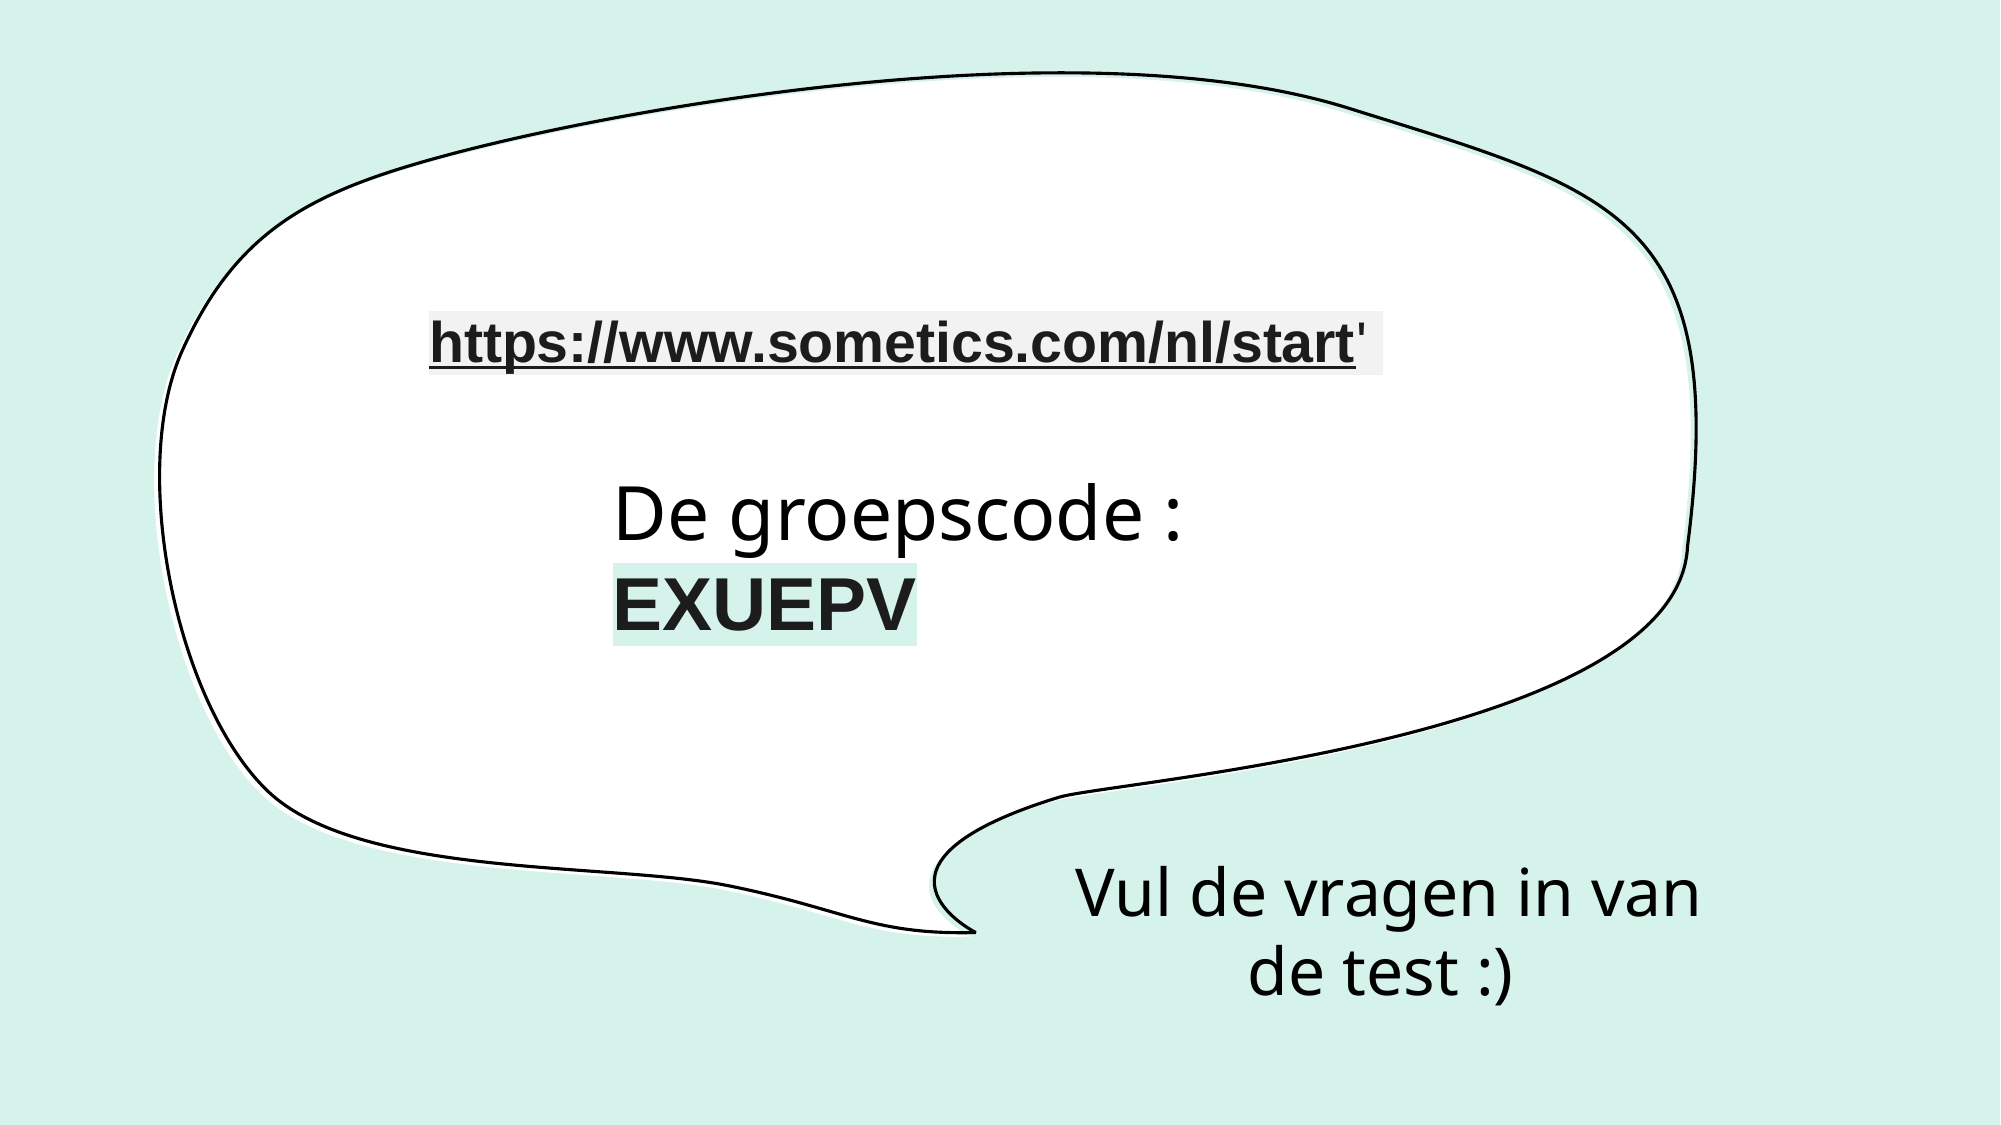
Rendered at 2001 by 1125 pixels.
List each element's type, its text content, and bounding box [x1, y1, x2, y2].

title https://www.sometics.com/nl/start' [320, 229, 1492, 519]
text_box De groepscode : EXUEPV [597, 450, 1479, 661]
subtitle Vul de vragen in van de test :) [1028, 842, 1750, 1016]
